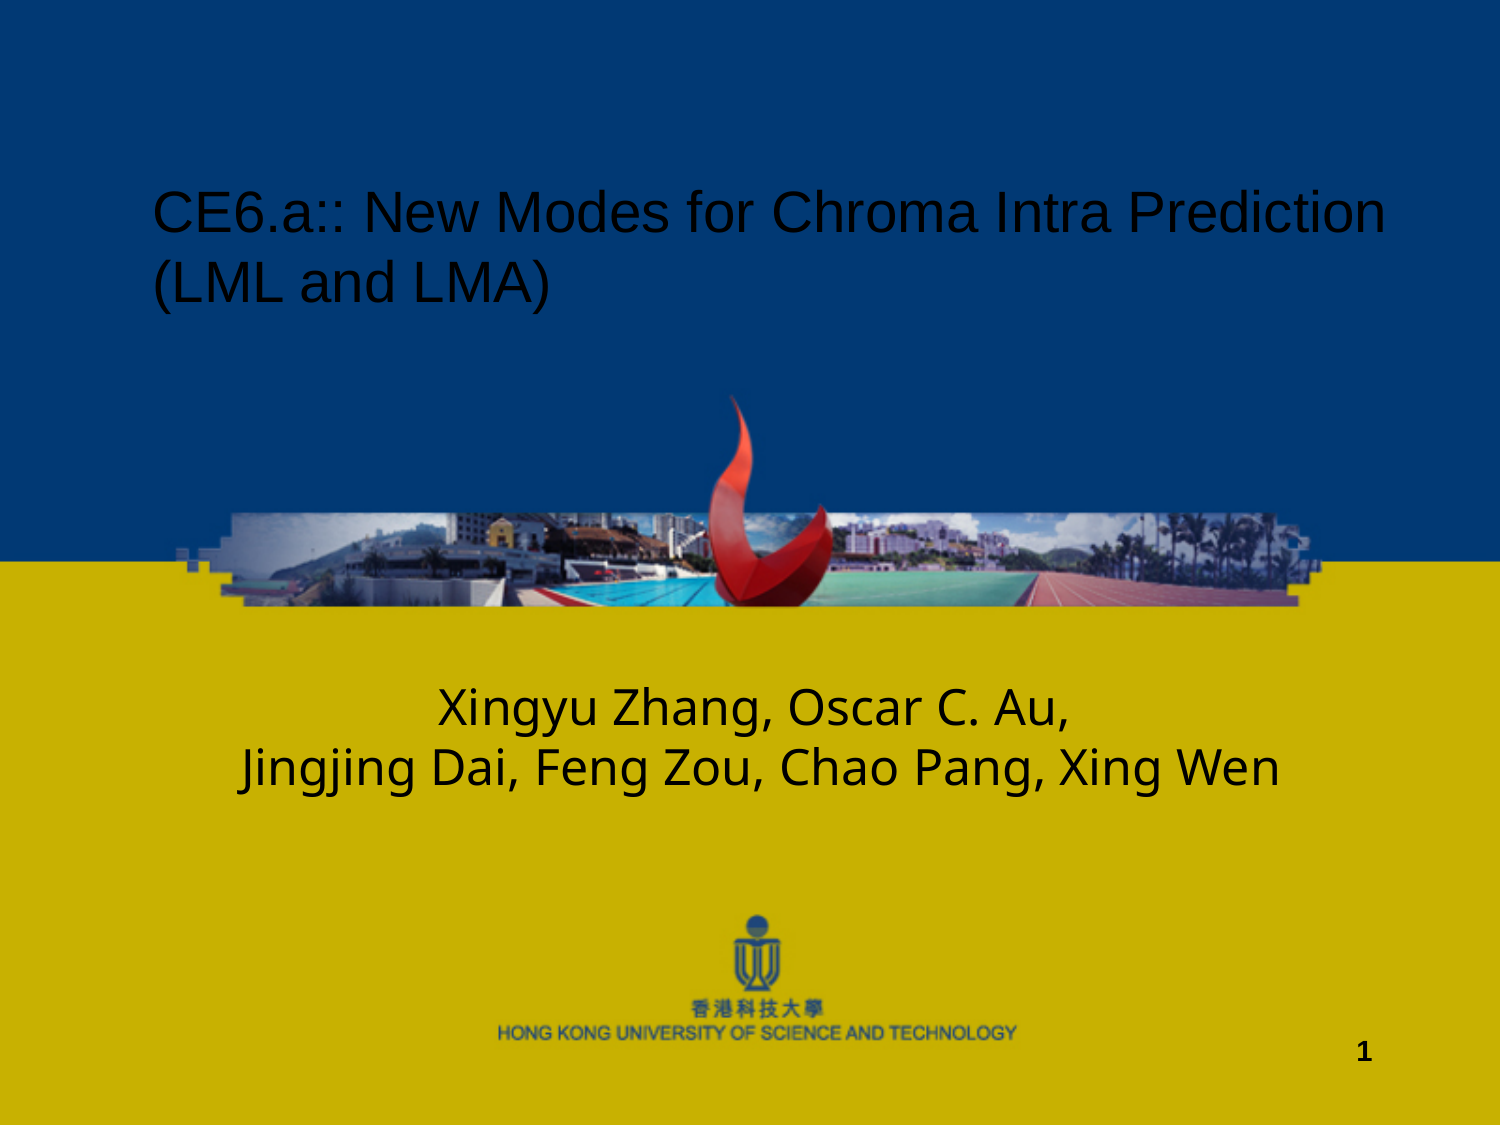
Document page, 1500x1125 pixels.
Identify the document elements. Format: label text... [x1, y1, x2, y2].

subtitle Xingyu Zhang, Oscar C. Au, Jingjing Dai, Feng Zou, Chao Pang, Xing Wen [198, 667, 1324, 852]
picture [0, 0, 1500, 1125]
title CE6.a:: New Modes for Chroma Intra Prediction (LML and LMA) [137, 149, 1413, 338]
slide_number 1 [1074, 1024, 1388, 1101]
